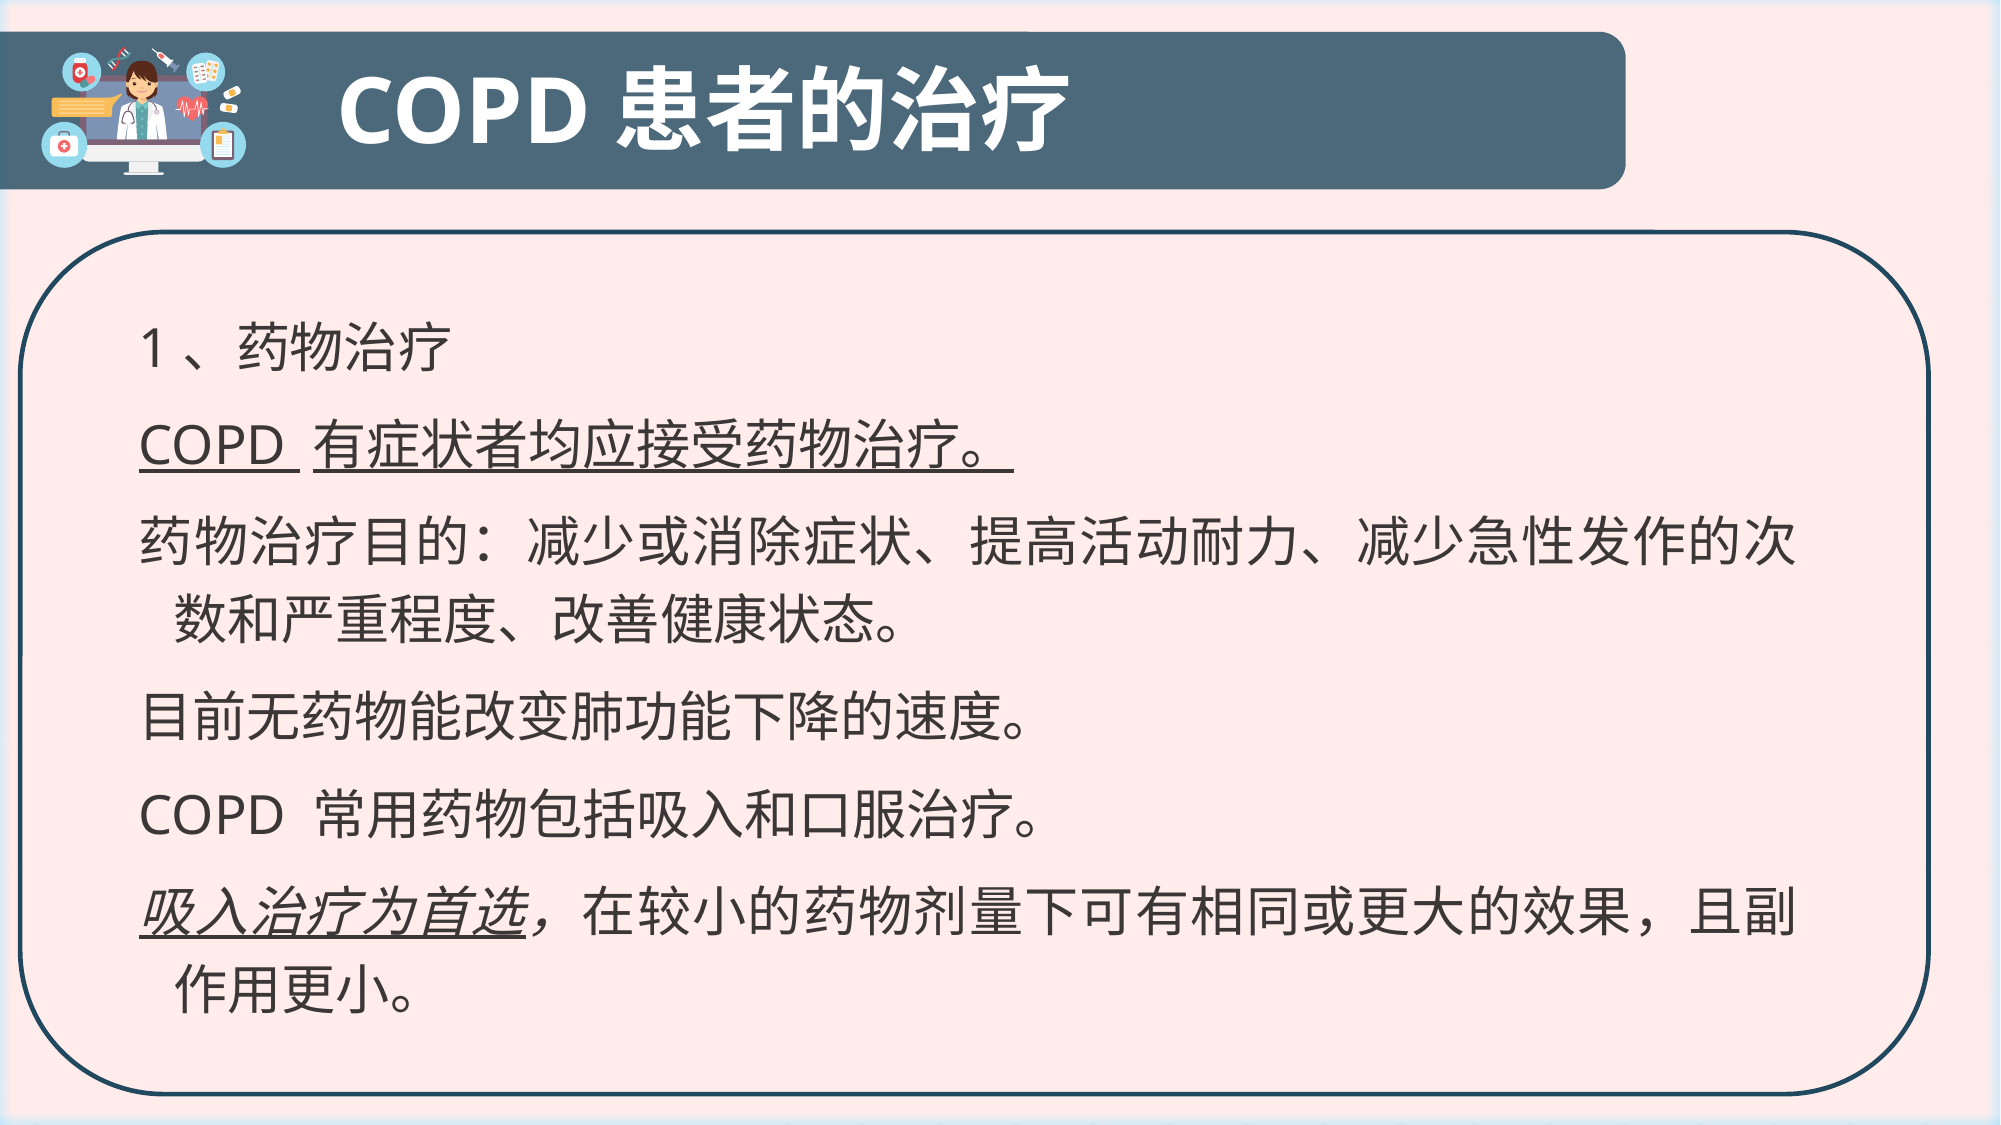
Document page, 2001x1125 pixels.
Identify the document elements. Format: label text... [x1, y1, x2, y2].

text_box [19, 230, 1930, 1096]
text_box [41, 46, 246, 175]
text_box [0, 0, 2000, 1125]
text_box [3, 1, 1995, 1120]
text_box 1、药物治疗 COPD 有症状者均应接受药物治疗。 药物治疗目的：减少或消除症状、提高活动耐力、减少急性发作的次数和严重程度、改善健康状态。 目前无药物能改变肺功能下降的速度。 COPD 常用药物包括吸入和口服治疗。 吸入治疗为首选，在较小的药物剂量下可有相同或更大的效果，且副作用更小。 [124, 292, 1813, 1034]
text_box [0, 30, 1627, 191]
text_box COPD患者的治疗 [321, 44, 1308, 170]
picture [9, 5, 1989, 1116]
